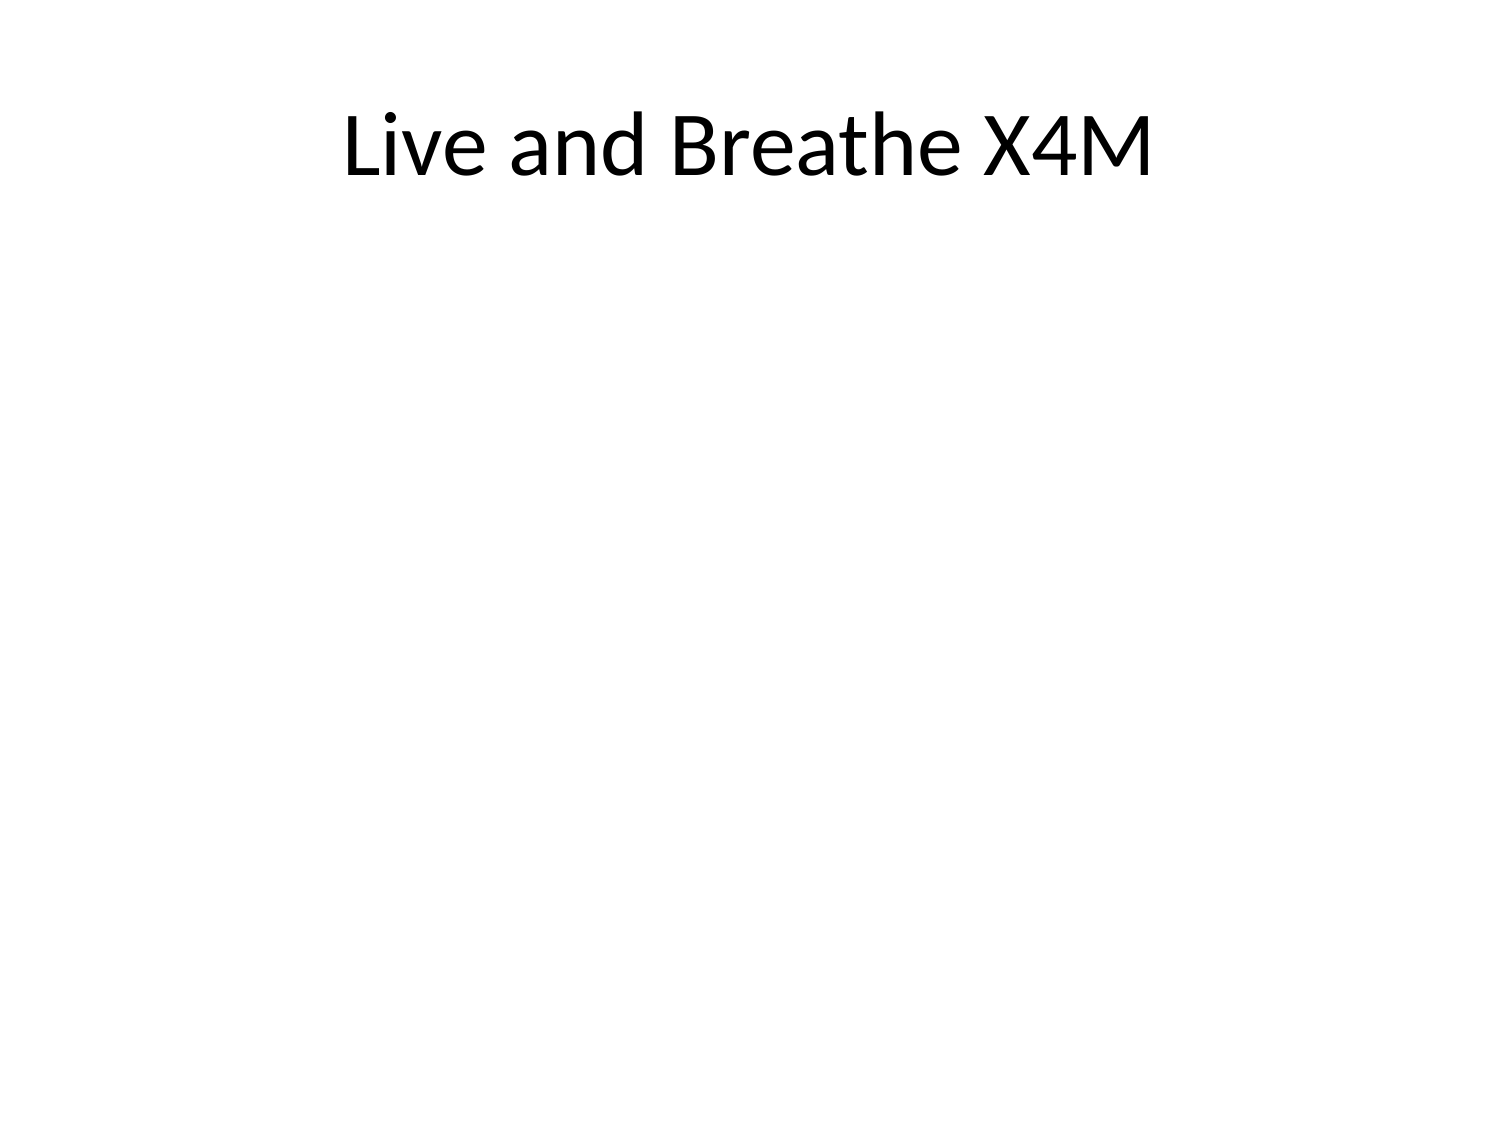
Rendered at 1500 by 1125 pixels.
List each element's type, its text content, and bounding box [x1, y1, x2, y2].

title Live and Breathe X4M [75, 45, 1425, 233]
